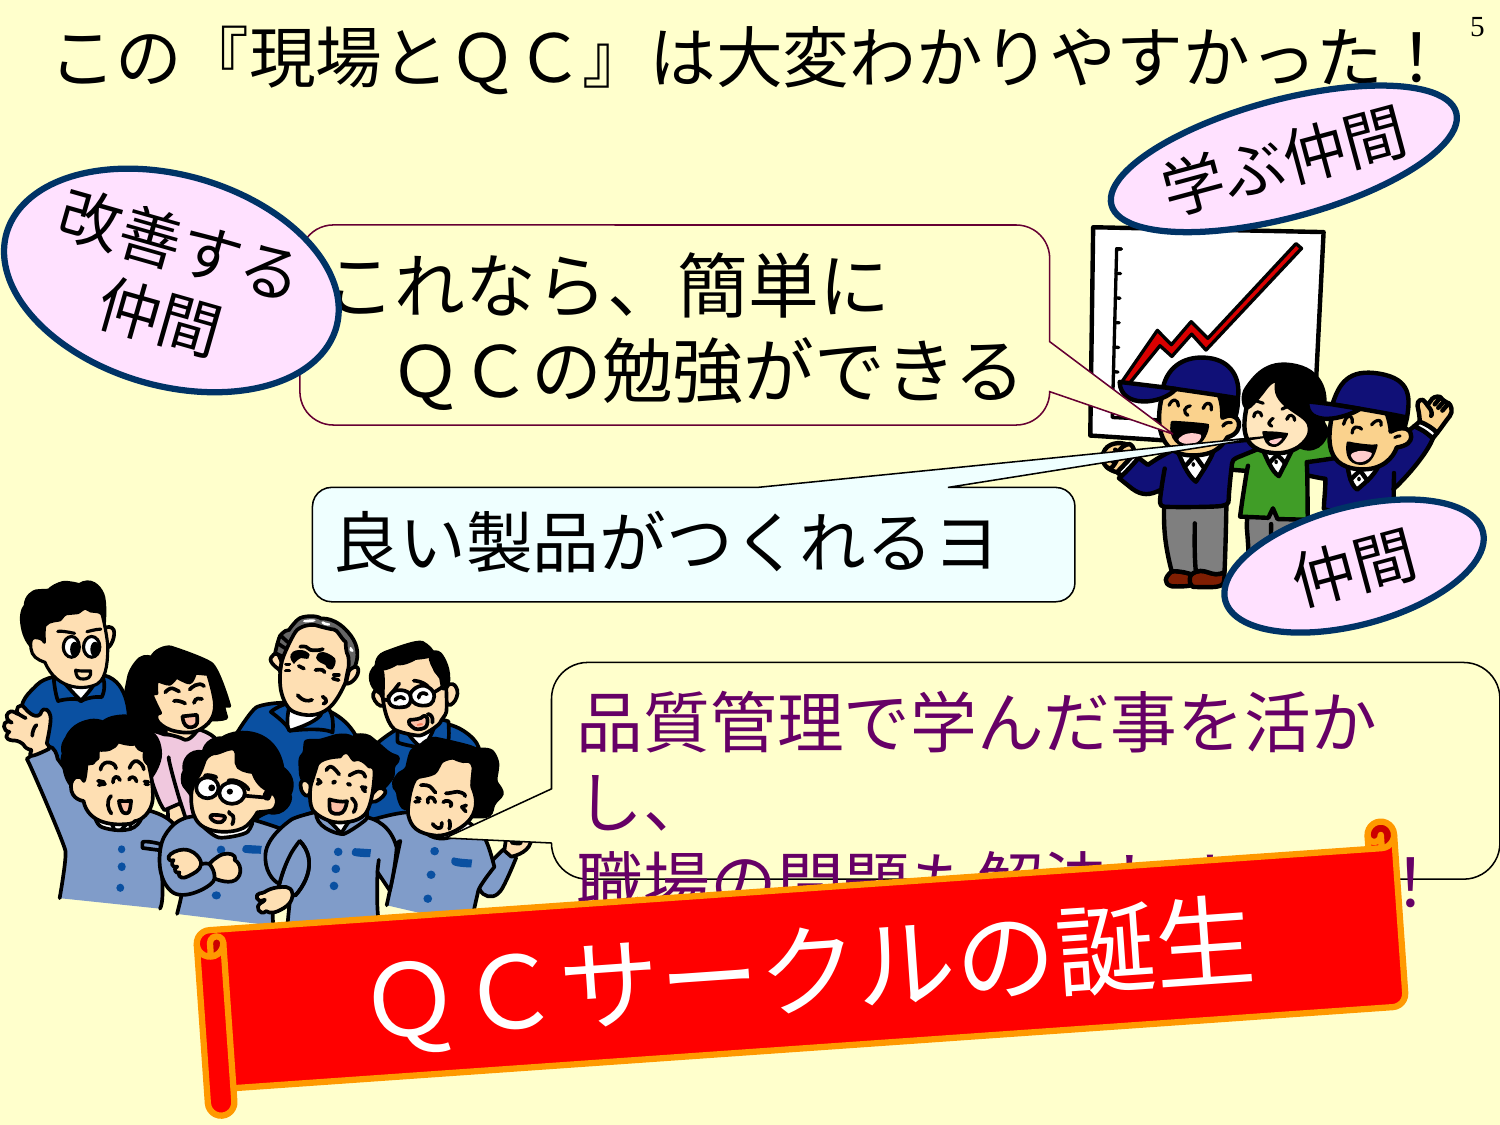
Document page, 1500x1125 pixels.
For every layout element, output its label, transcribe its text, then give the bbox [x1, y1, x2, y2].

text_box ＱＣサークルの誕生 [196, 938, 1406, 1116]
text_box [0, 574, 1500, 929]
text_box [0, 99, 1488, 626]
text_box この『現場とＱＣ』は大変わかりやすかった！ [0, 0, 1500, 113]
